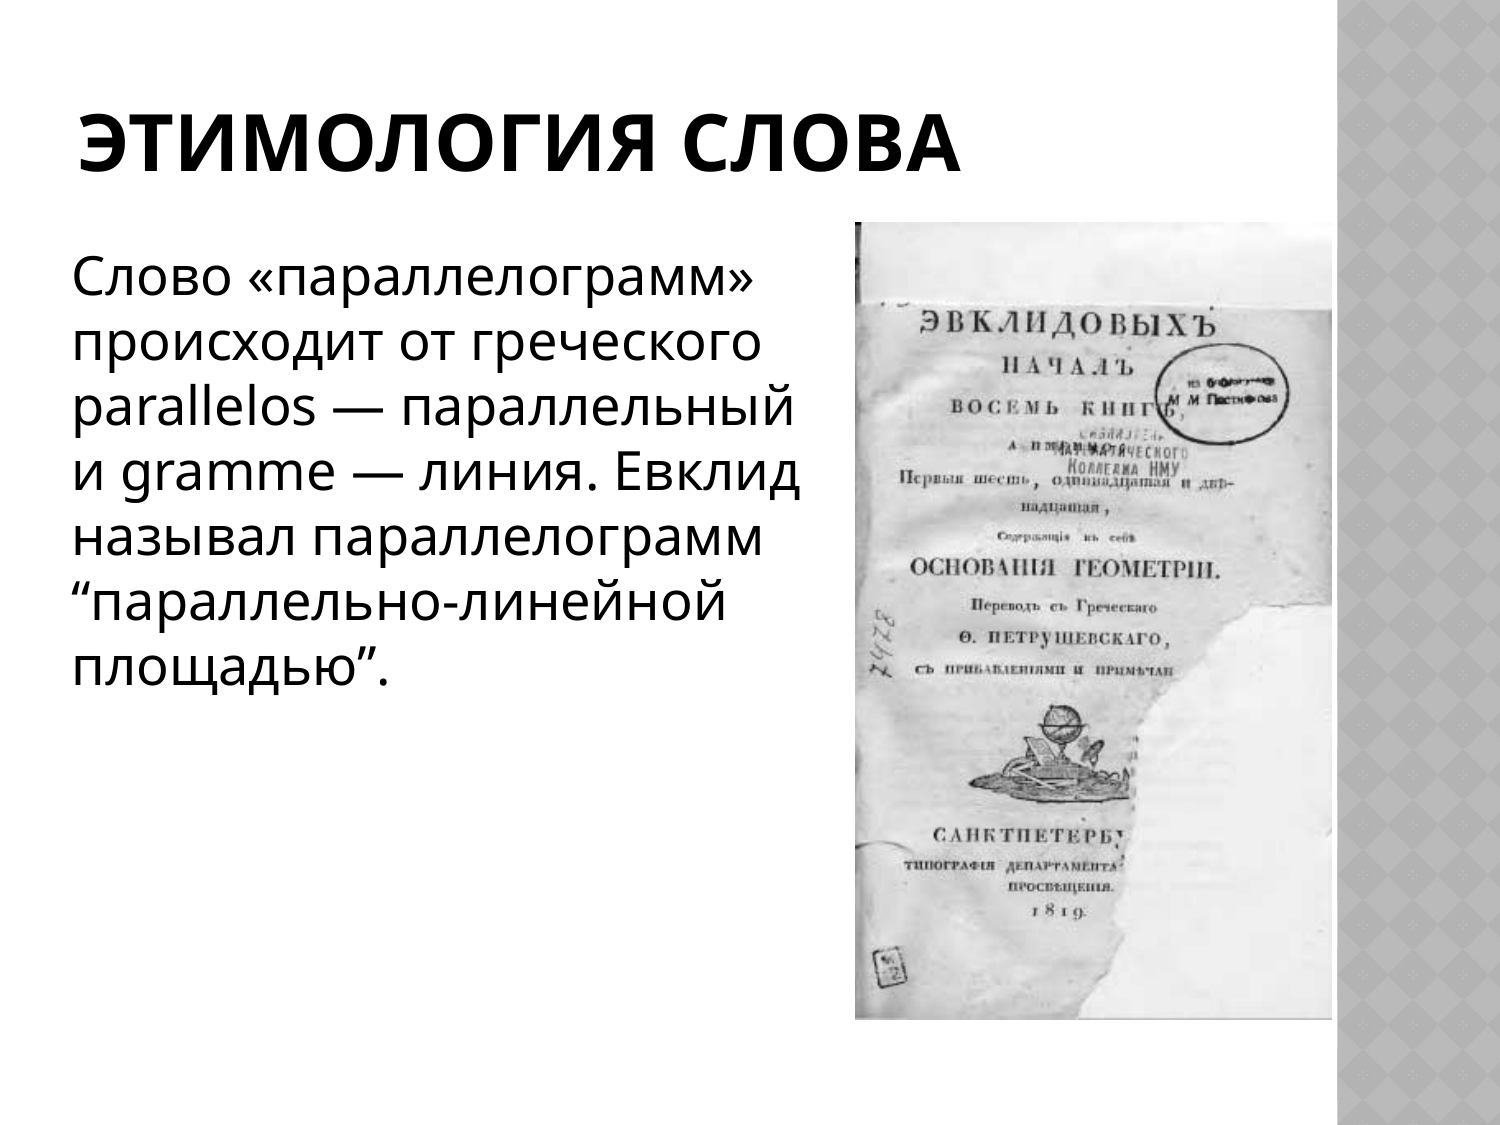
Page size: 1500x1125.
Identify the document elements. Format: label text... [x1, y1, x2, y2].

list Слово «параллелограмм» происходит от греческого parallelos — параллельный и gramme — линия. Евклид называл параллелограмм “параллельно-линейной площадью”. [11, 234, 839, 1030]
title Этимология слова [70, 0, 1258, 188]
picture [854, 222, 1333, 1020]
